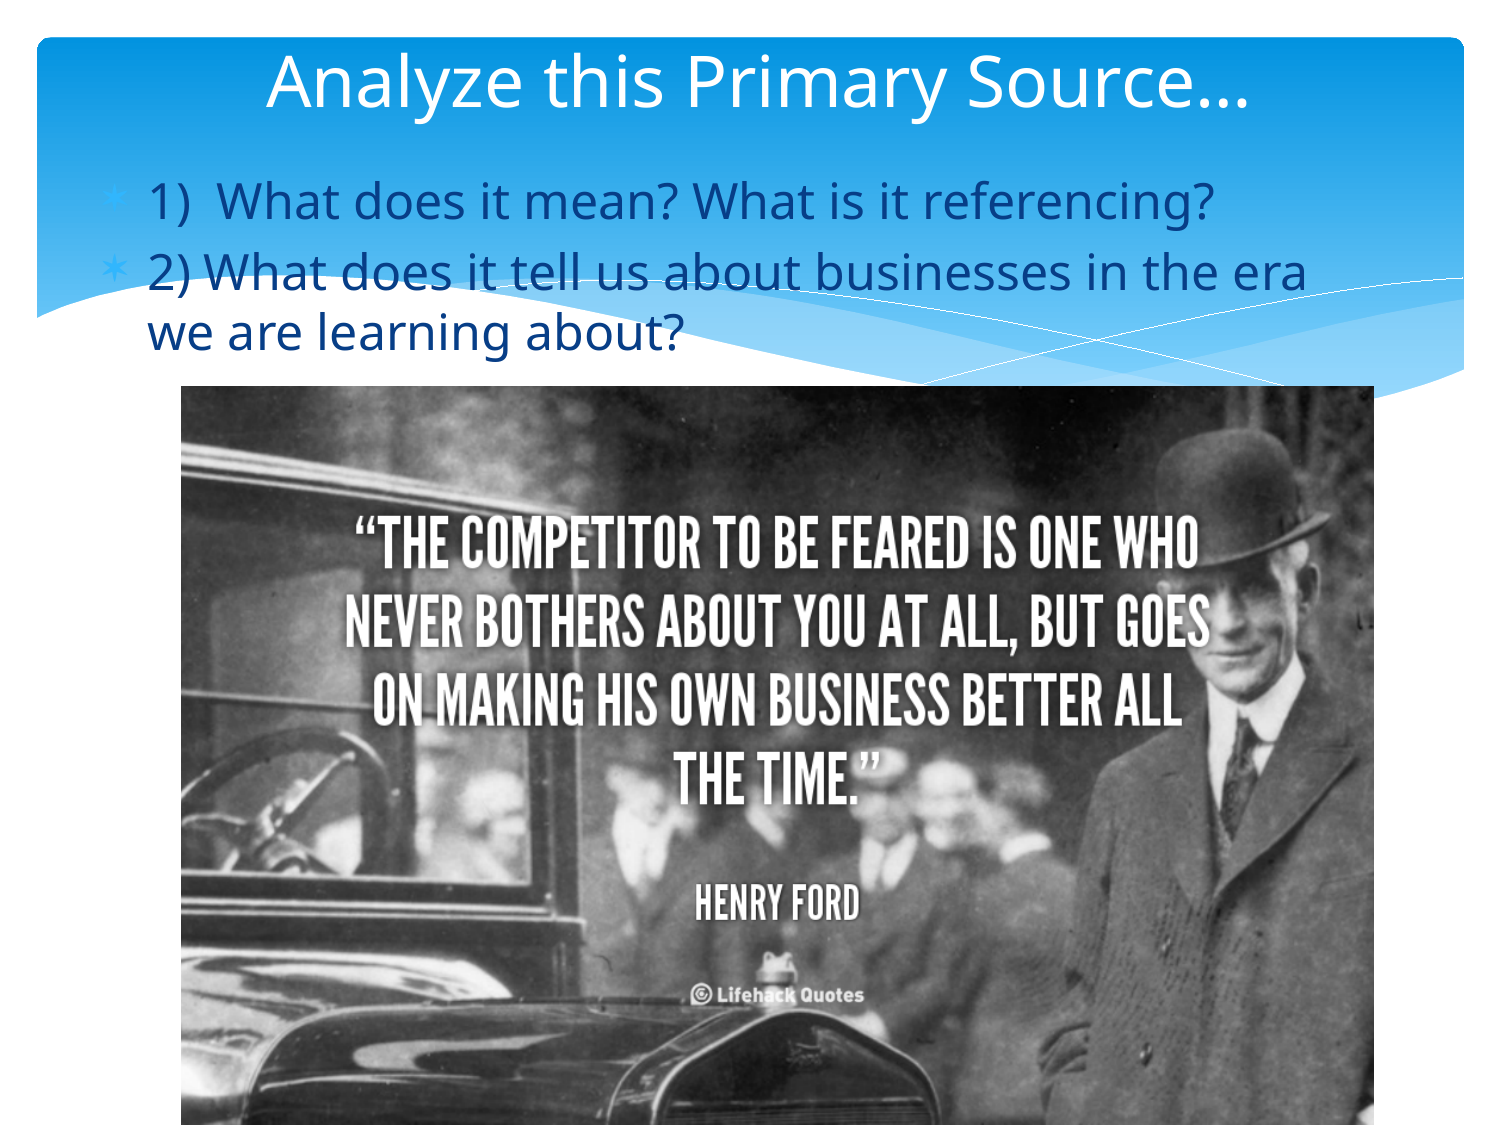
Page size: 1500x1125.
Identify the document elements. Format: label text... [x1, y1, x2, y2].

picture [181, 385, 1374, 1125]
list 1) What does it mean? What is it referencing? 2) What does it tell us about businesses in the era we are learning about? [87, 162, 1335, 962]
title Analyze this Primary Source… [174, 3, 1344, 156]
